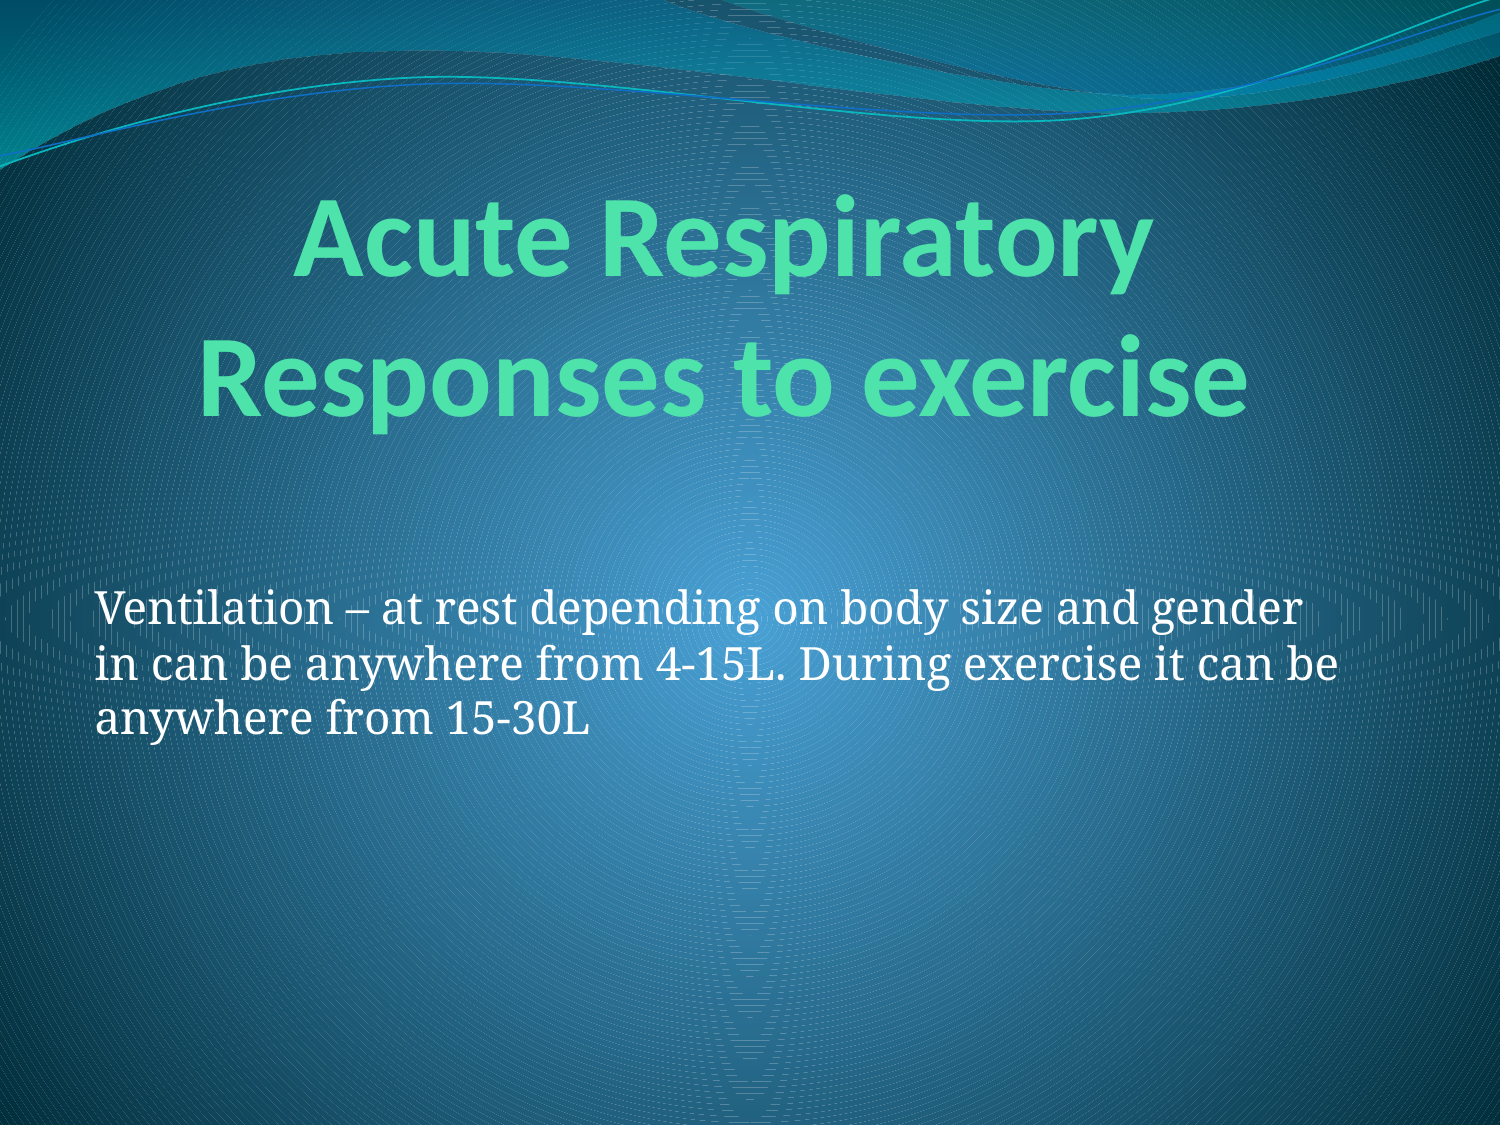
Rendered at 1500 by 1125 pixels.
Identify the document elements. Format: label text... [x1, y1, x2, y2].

title Acute Respiratory Responses to exercise [86, 216, 1362, 440]
list Ventilation – at rest depending on body size and gender in can be anywhere from 4-15L. During exercise it can be anywhere from 15-30L [86, 443, 1365, 846]
